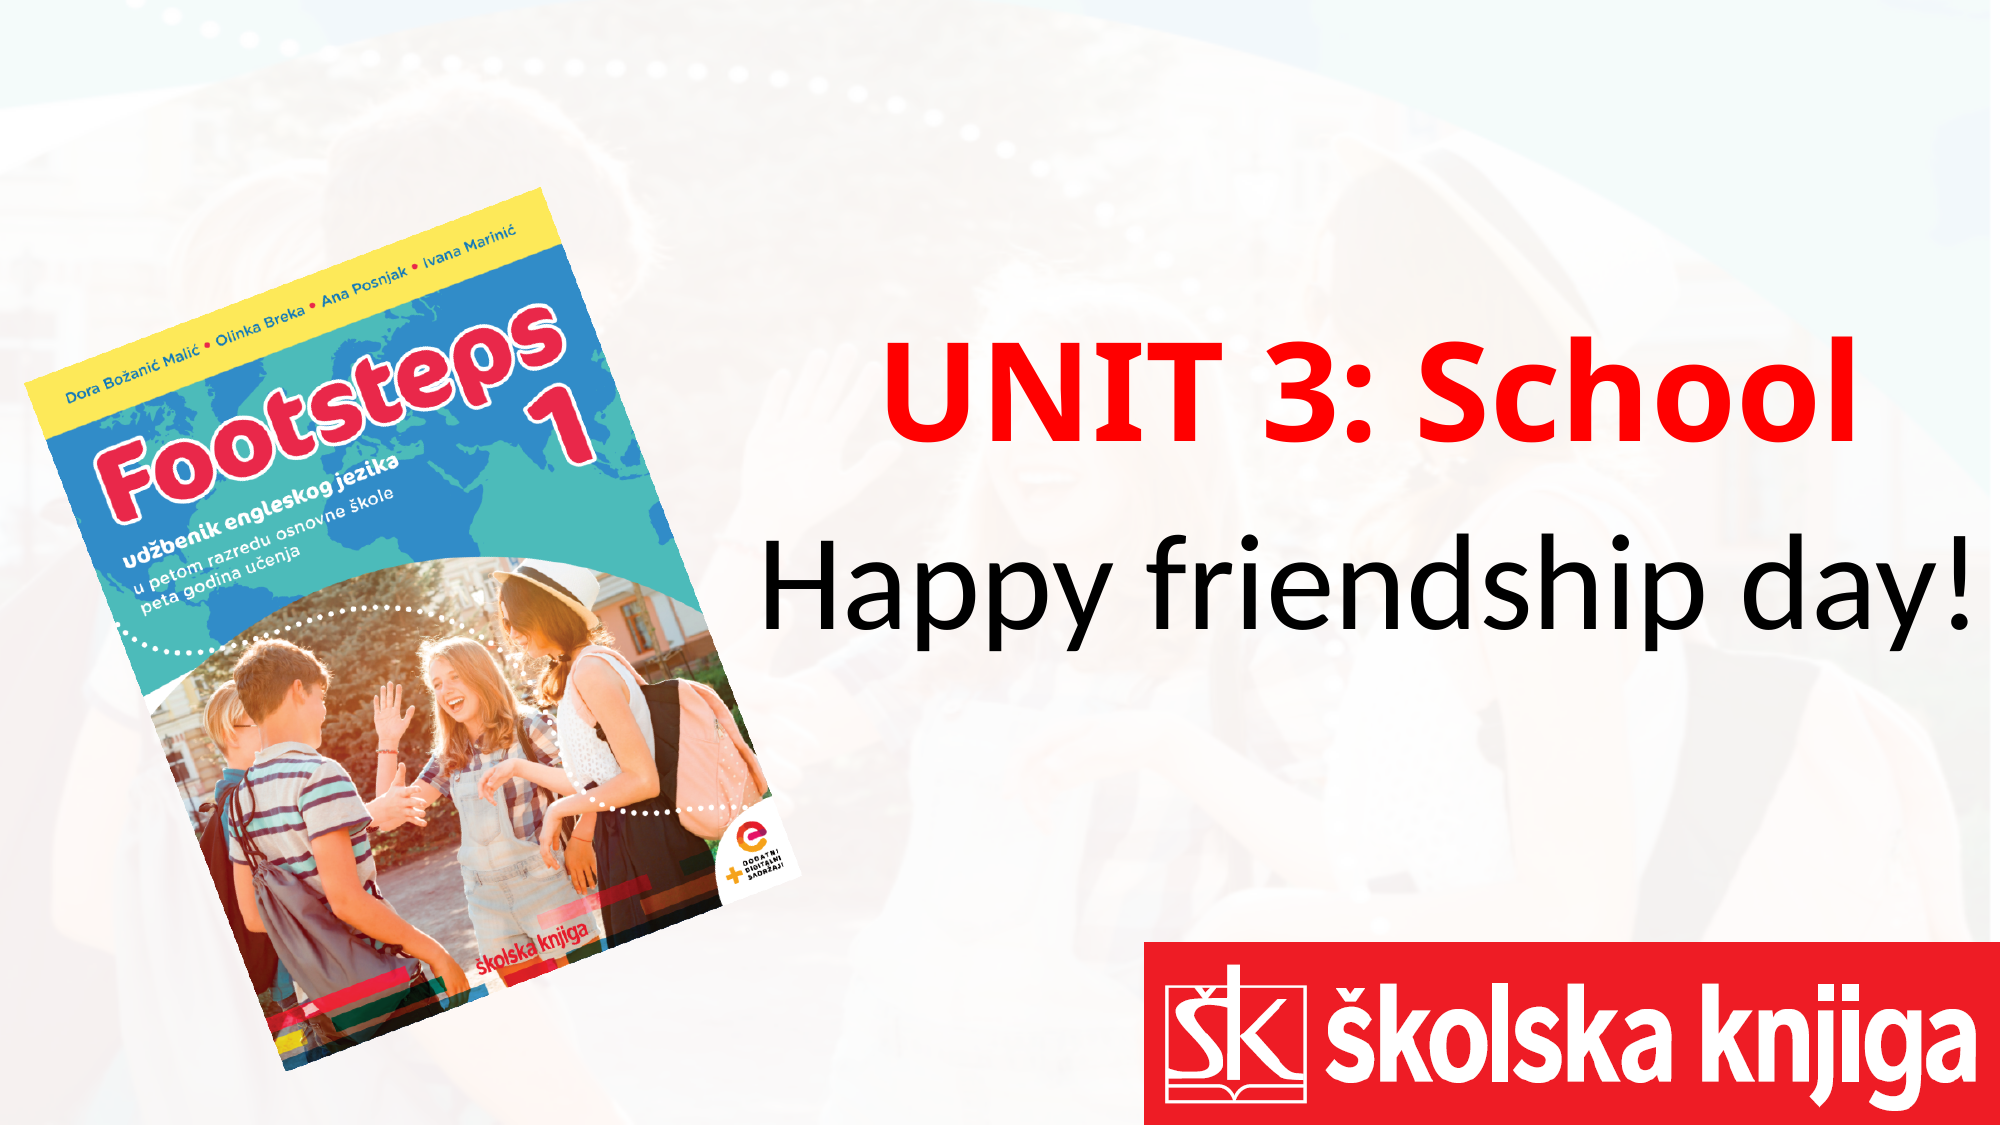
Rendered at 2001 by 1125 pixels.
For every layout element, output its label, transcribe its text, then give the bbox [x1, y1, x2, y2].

picture [1144, 942, 2000, 1125]
title UNIT 3: School [689, 261, 2000, 479]
subtitle Happy friendship day! [689, 503, 2000, 775]
picture [24, 188, 801, 1071]
